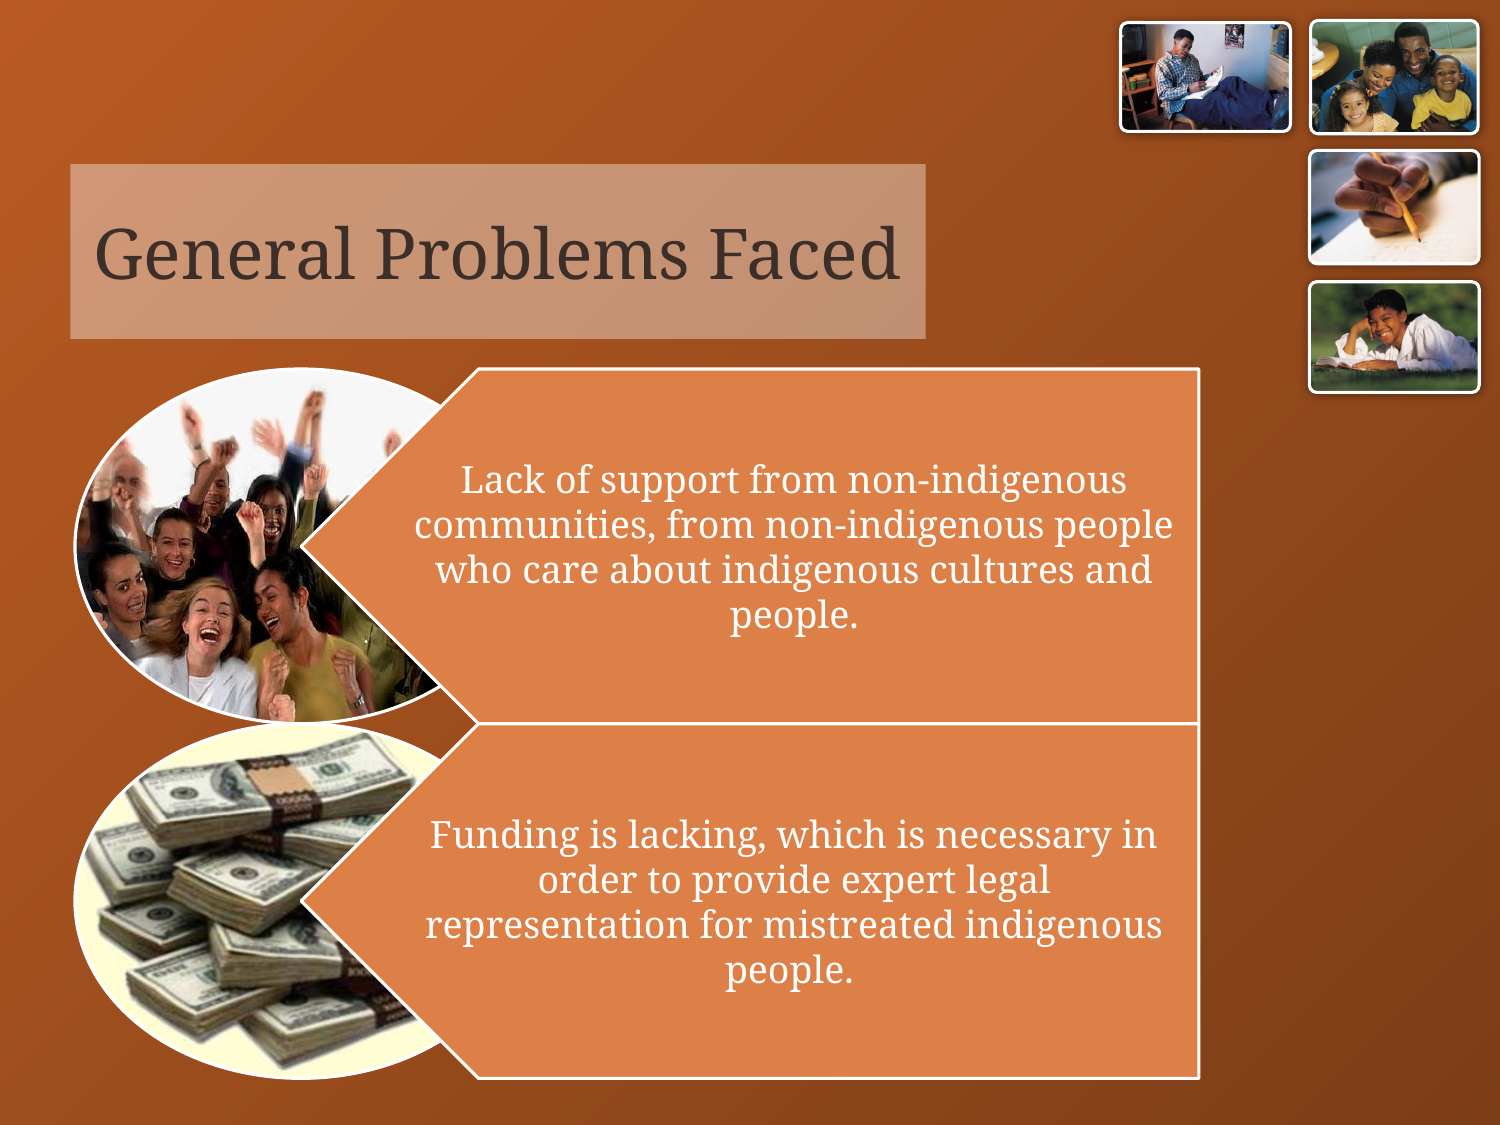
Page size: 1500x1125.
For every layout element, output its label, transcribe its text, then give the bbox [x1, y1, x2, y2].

picture [1311, 284, 1477, 390]
picture [1123, 25, 1288, 129]
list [74, 368, 1426, 1079]
picture [1312, 152, 1477, 262]
picture [1313, 22, 1476, 132]
title General Problems Faced [70, 164, 926, 339]
